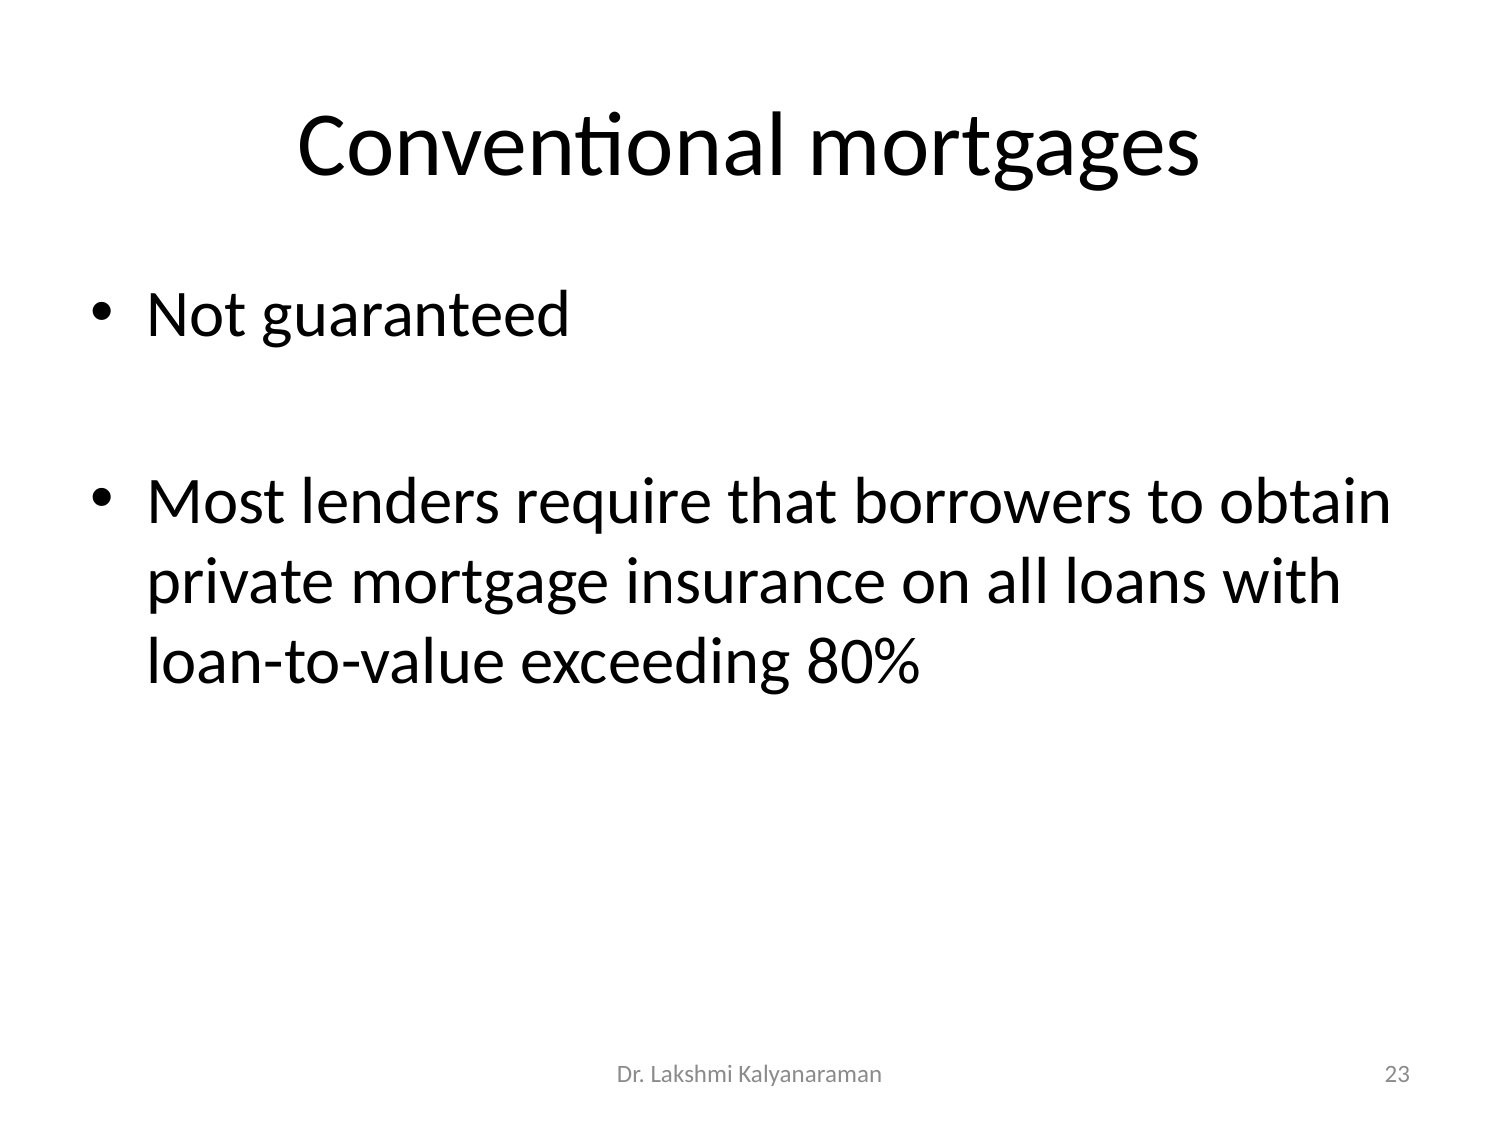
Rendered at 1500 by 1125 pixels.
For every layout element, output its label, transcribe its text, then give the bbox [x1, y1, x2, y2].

footer Dr. Lakshmi Kalyanaraman [512, 1042, 988, 1103]
slide_number 23 [1074, 1042, 1425, 1103]
list Not guaranteed Most lenders require that borrowers to obtain private mortgage insurance on all loans with loan-to-value exceeding 80% [75, 262, 1425, 1005]
title Conventional mortgages [75, 45, 1425, 233]
